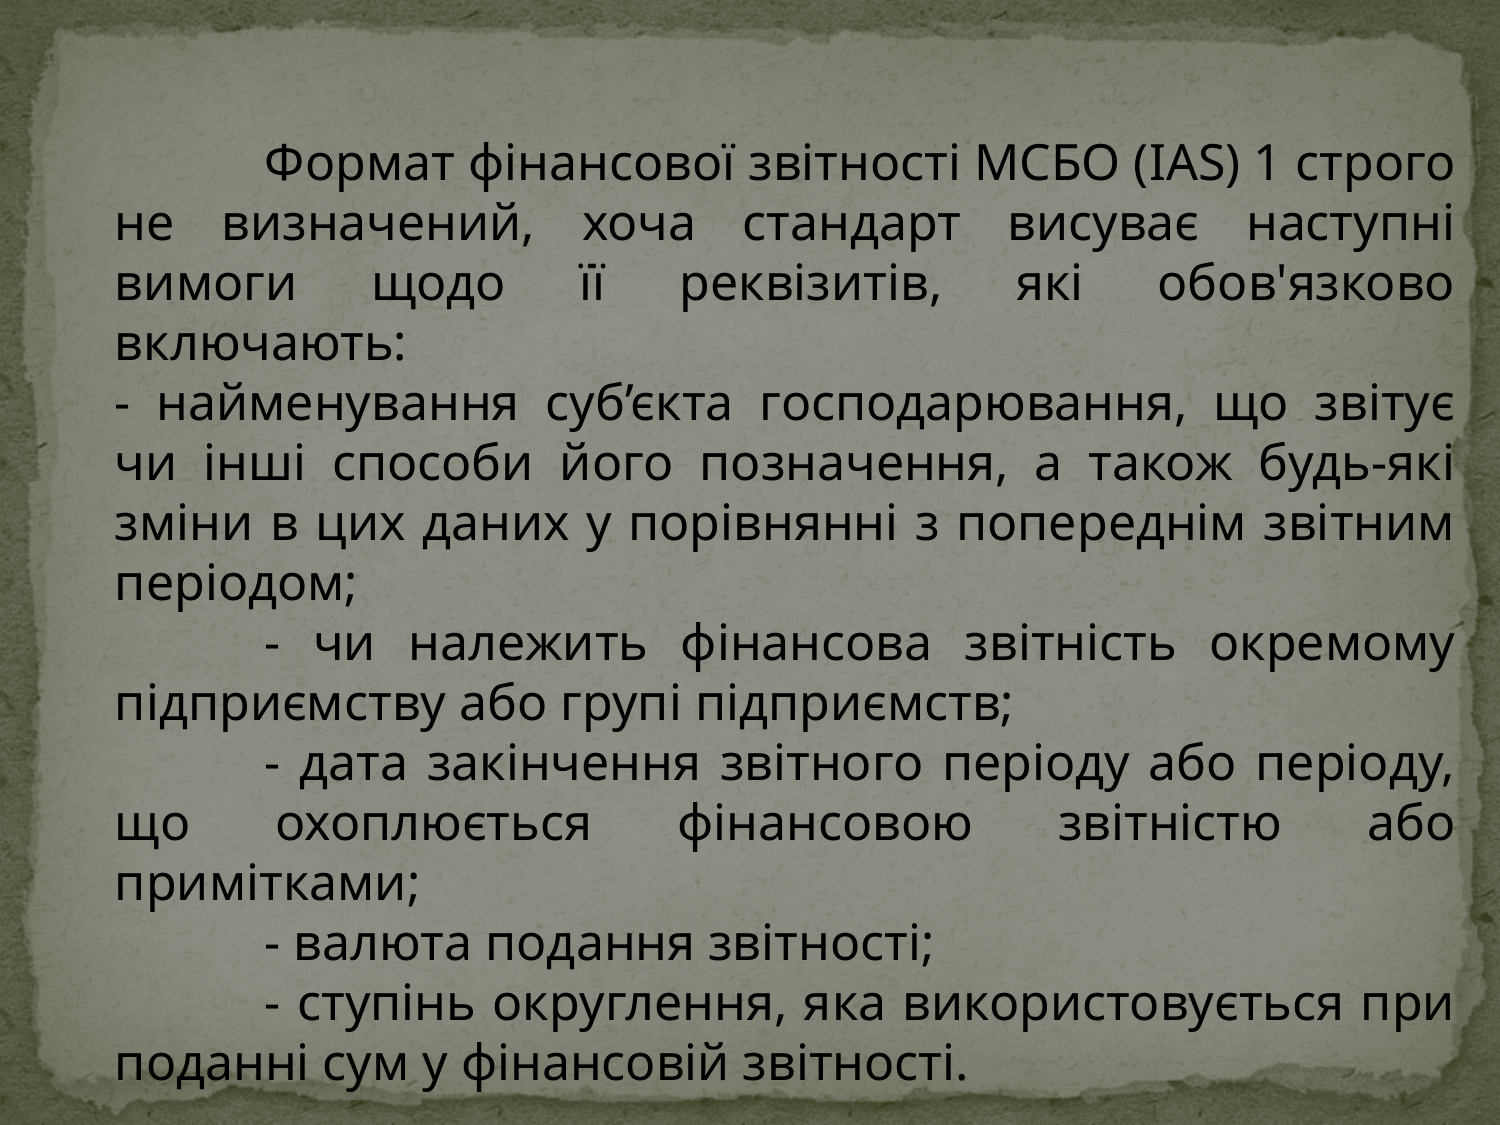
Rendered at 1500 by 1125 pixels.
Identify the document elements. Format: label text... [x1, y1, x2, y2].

text_box Формат фінансової звітності МСБО (IAS) 1 строго не визначений, хоча стандарт висуває наступні вимоги щодо її реквізитів, які обов'язково включають: - найменування суб’єкта господарювання, що звітує чи інші способи його позначення, а також будь-які зміни в цих даних у порівнянні з попереднім звітним періодом; - чи належить фінансова звітність окремому підприємству або групі підприємств; - дата закінчення звітного періоду або періоду, що охоплюється фінансовою звітністю або примітками; - валюта подання звітності; - ступінь округлення, яка використовується при поданні сум у фінансовій звітності. [100, 123, 1471, 1098]
